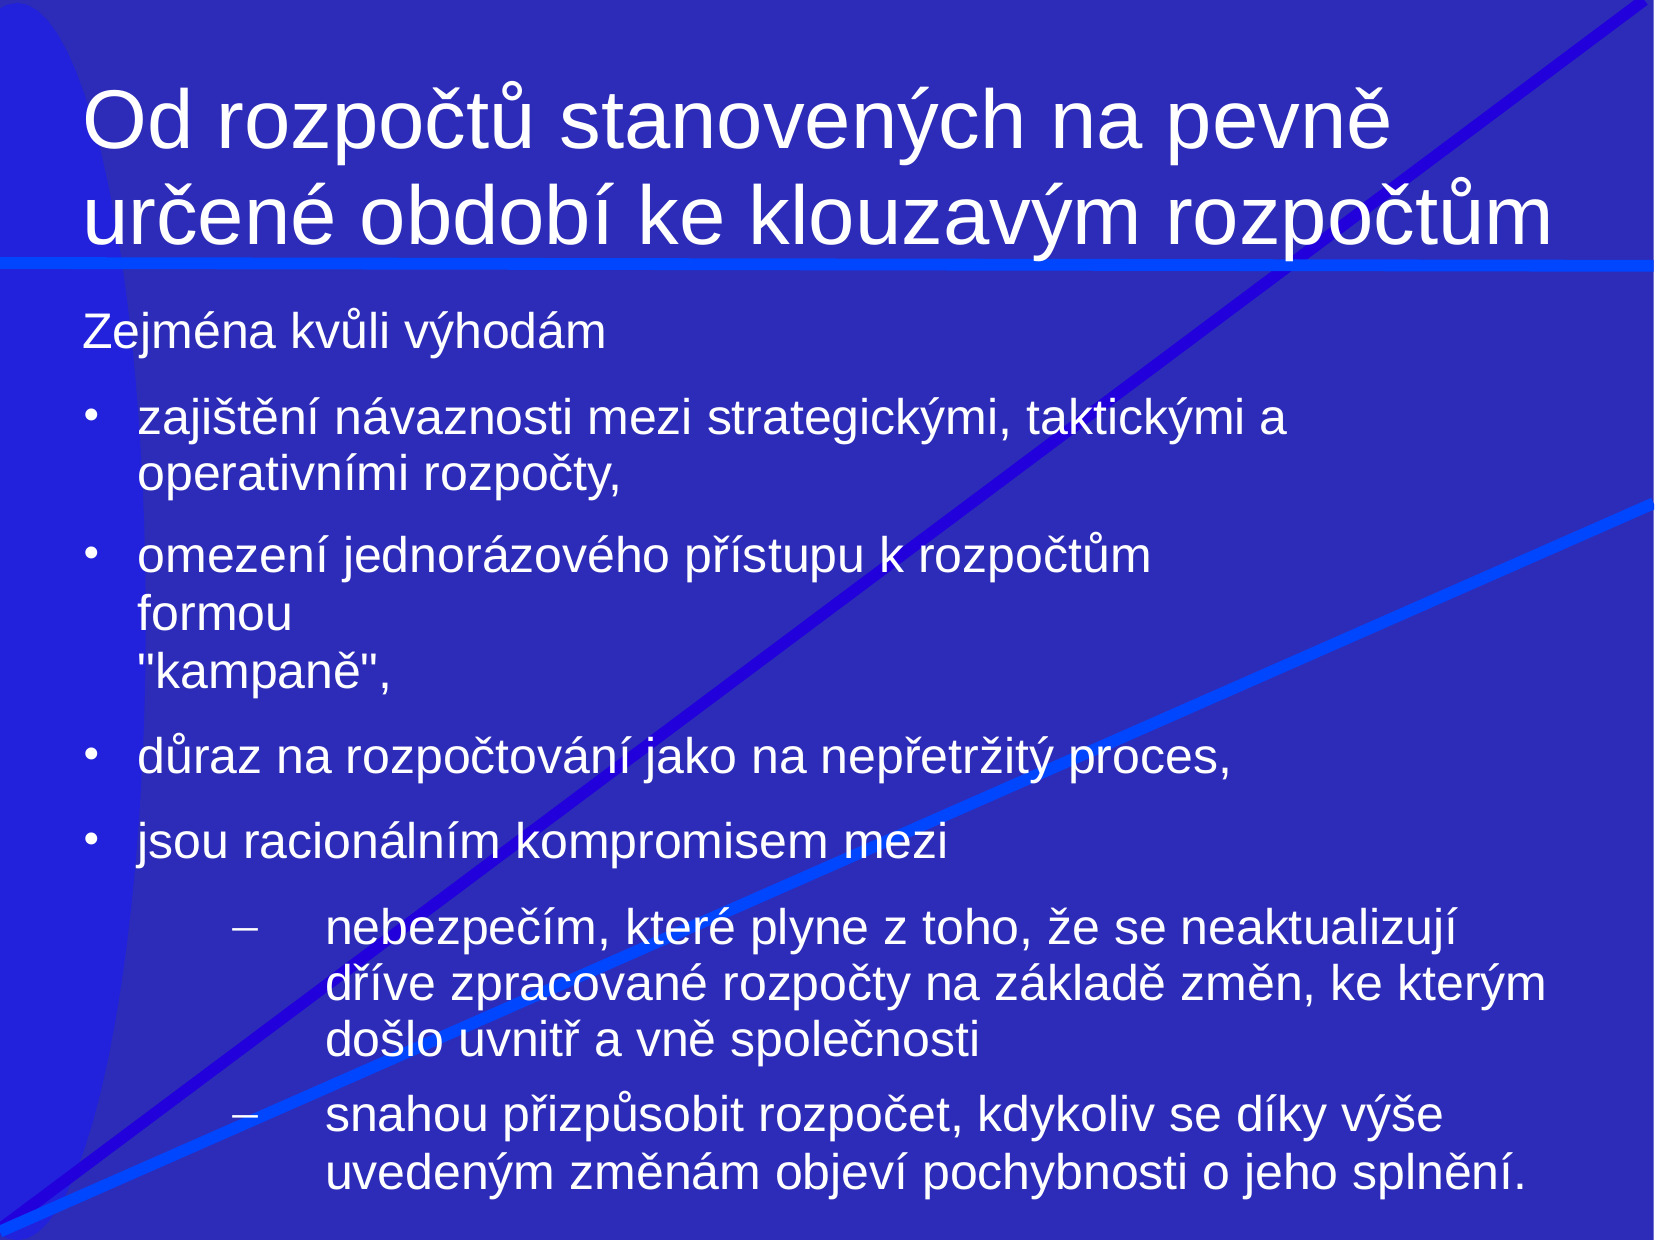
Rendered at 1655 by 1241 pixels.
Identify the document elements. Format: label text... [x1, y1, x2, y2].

title Od rozpočtů stanovených na pevně určené období ke klouzavým rozpočtům [80, 69, 1574, 277]
text_box Zejména kvůli výhodám zajištění návaznosti mezi strategickými, taktickými a operativními rozpočty, omezení jednorázového přístupu k rozpočtům formou "kampaně", důraz na rozpočtování jako na nepřetržitý proces, jsou racionálním kompromisem mezi nebezpečím, které plyne z toho, že se neaktualizují dříve zpracované rozpočty na základě změn, ke kterým došlo uvnitř a vně společnosti snahou přizpůsobit rozpočet, kdykoliv se díky výše uvedeným změnám objeví pochybnosti o jeho splnění. [80, 298, 1551, 1200]
